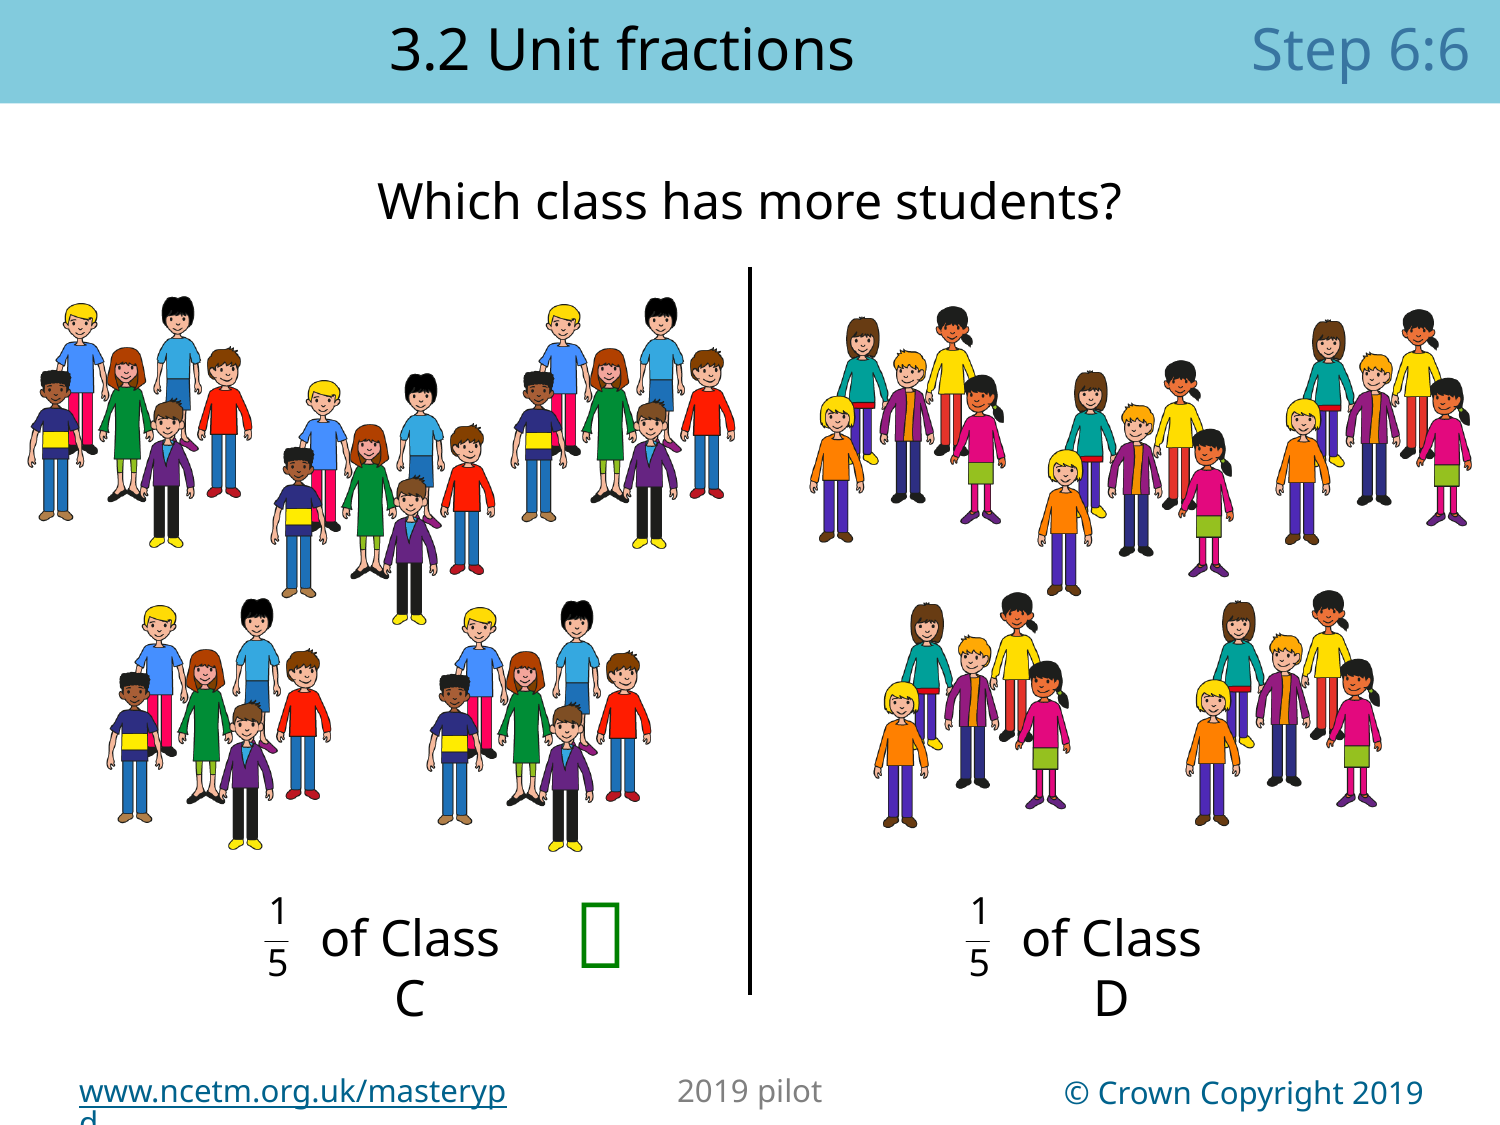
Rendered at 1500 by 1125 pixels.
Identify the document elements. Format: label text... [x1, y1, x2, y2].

text_box  [558, 869, 632, 994]
picture [786, 303, 1500, 852]
text_box of Class C [294, 899, 527, 1035]
picture [8, 285, 745, 852]
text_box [260, 890, 294, 983]
list 3.2 Unit fractions Step 6:6 [0, 0, 1500, 104]
text_box Which class has more students? [192, 162, 1308, 238]
text_box of Class D [995, 899, 1228, 1034]
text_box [961, 890, 996, 982]
